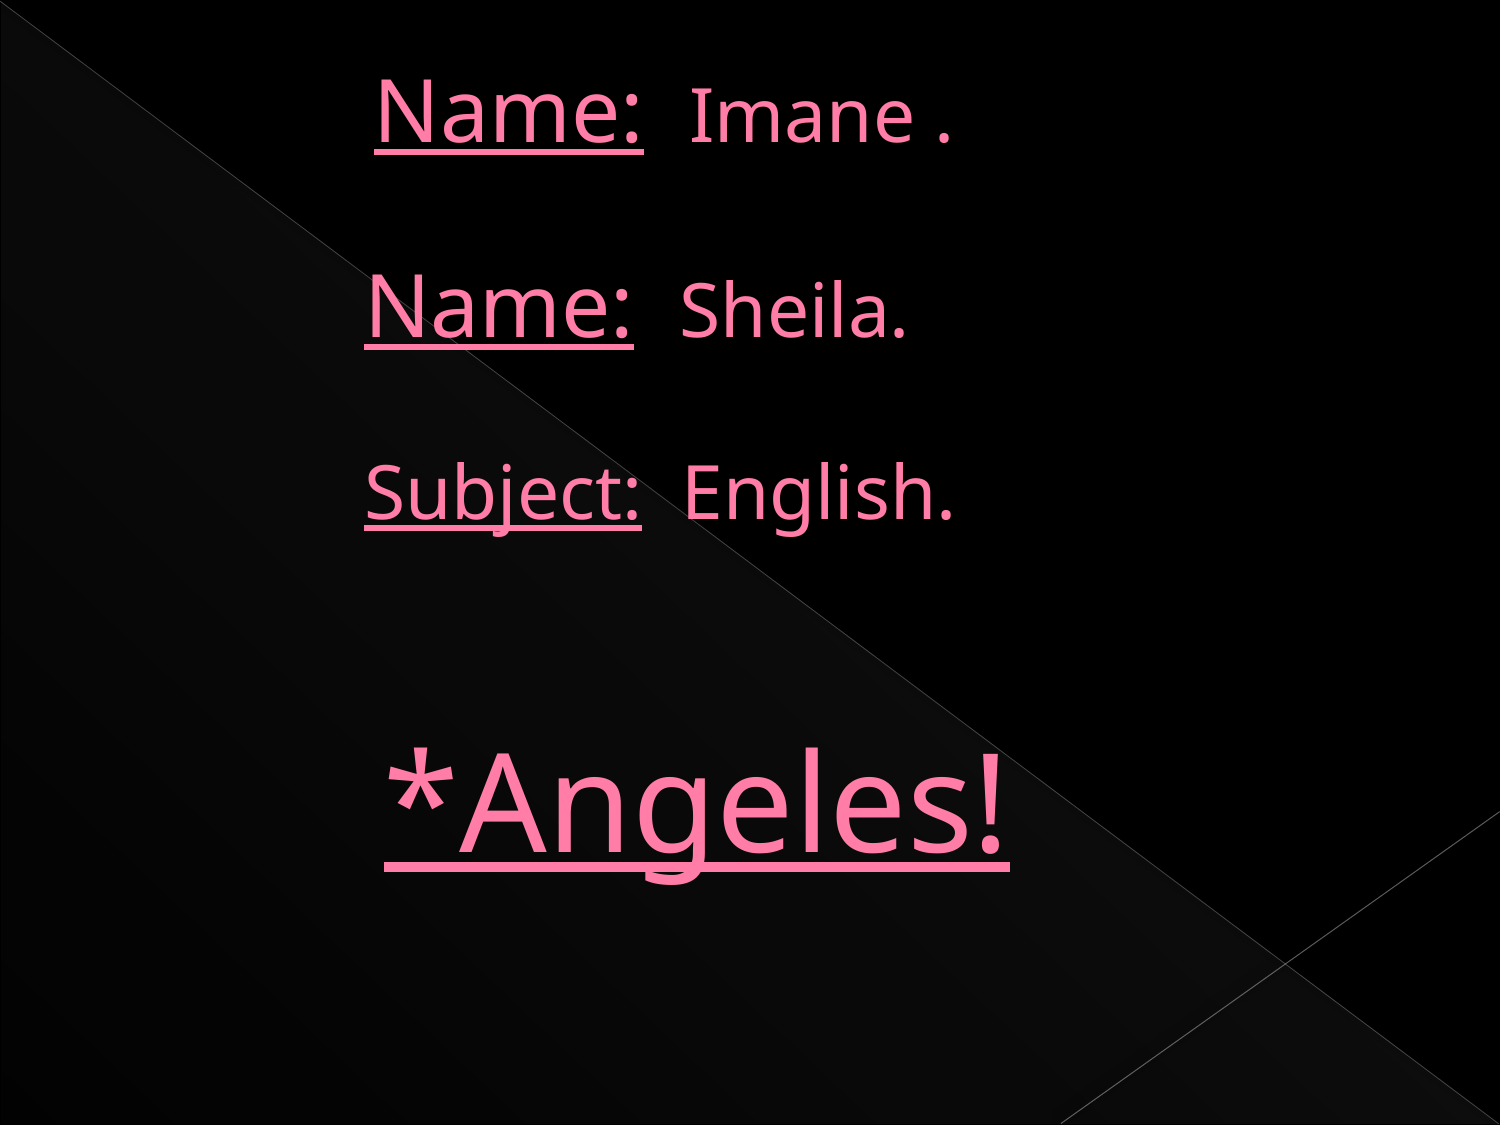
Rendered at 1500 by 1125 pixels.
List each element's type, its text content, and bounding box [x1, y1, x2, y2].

title Name: Imane . Name: Sheila. Subject: English. *Angeles! [75, 43, 1425, 1071]
